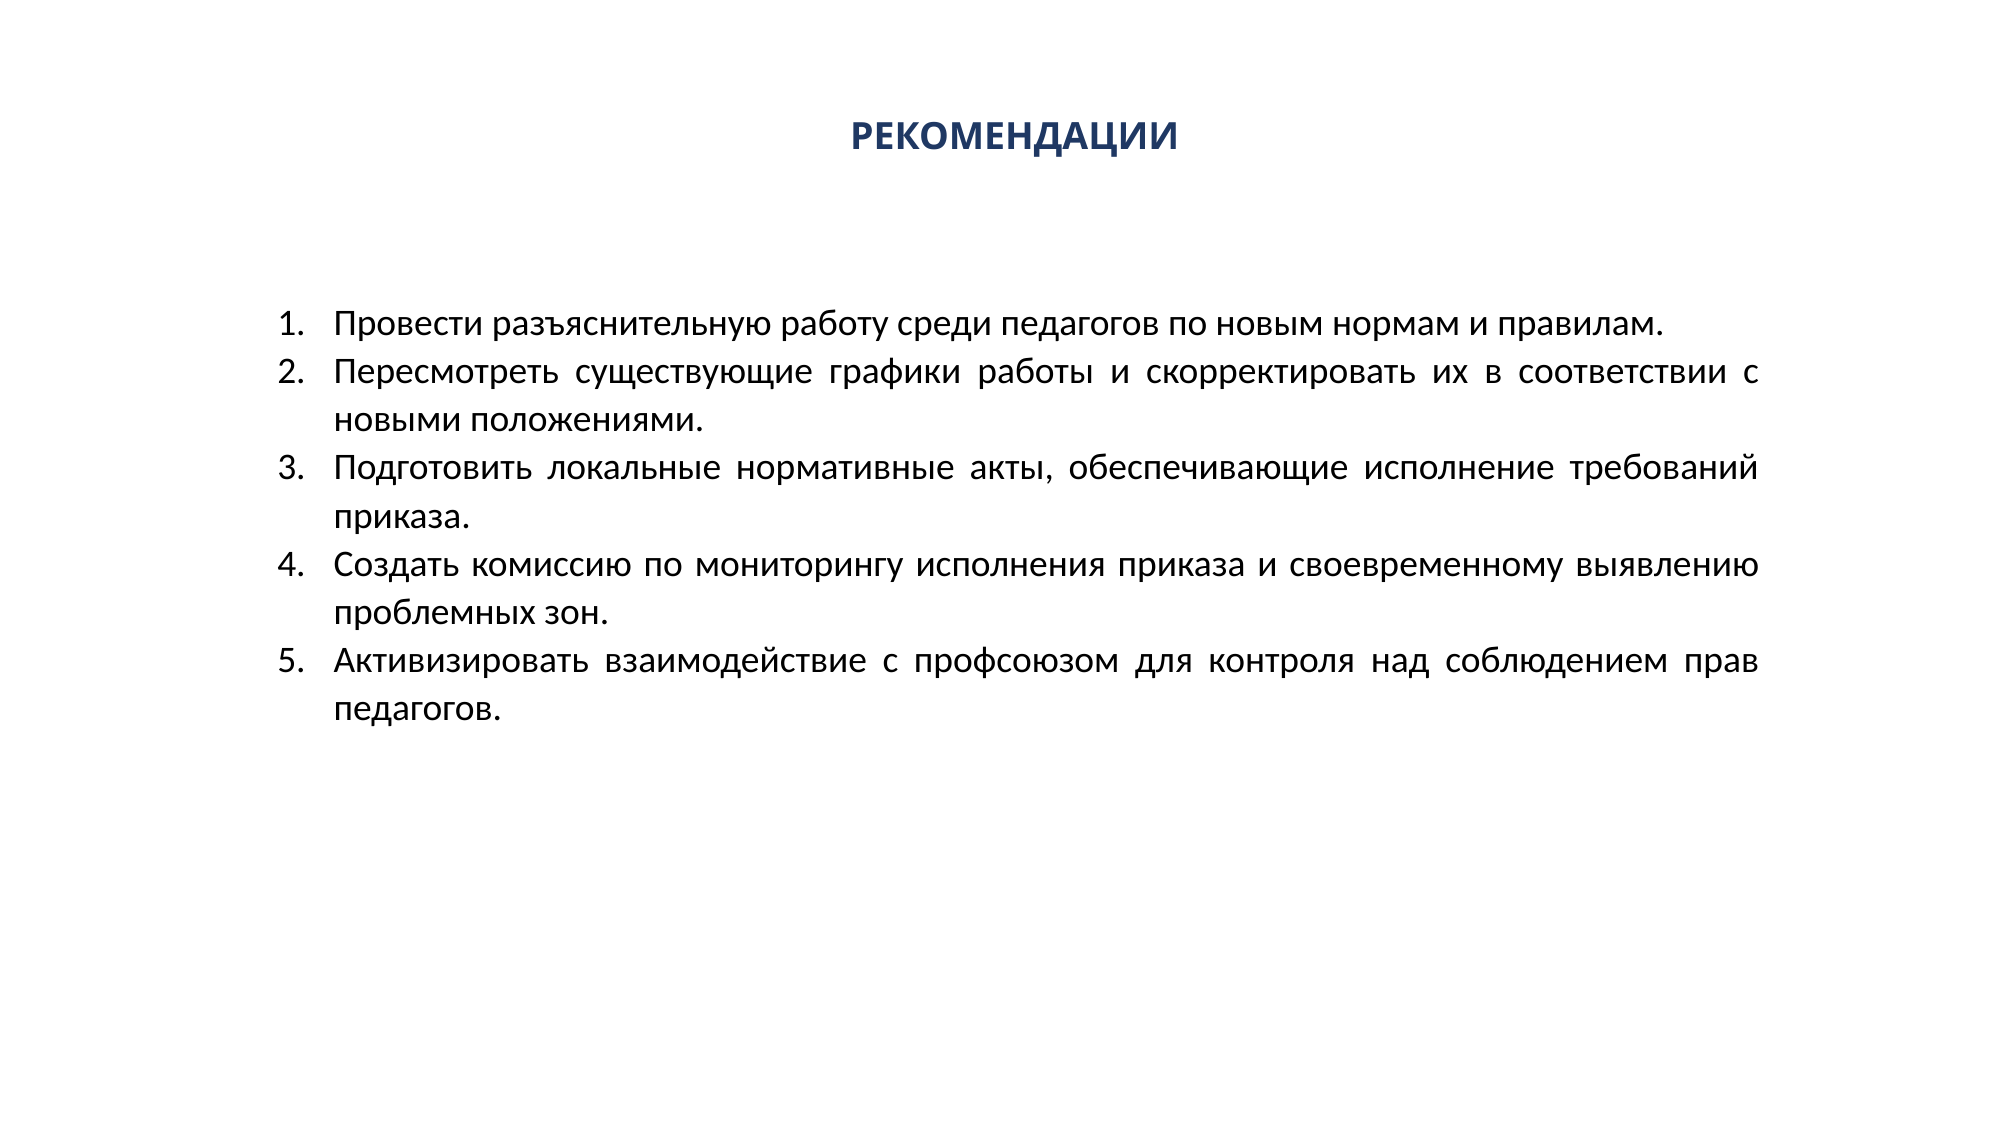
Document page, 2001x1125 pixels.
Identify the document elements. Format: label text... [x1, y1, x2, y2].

title РЕКОМЕНДАЦИИ [127, 112, 1903, 215]
text_box Провести разъяснительную работу среди педагогов по новым нормам и правилам. Пересмотреть существующие графики работы и скорректировать их в соответствии с новыми положениями. Подготовить локальные нормативные акты, обеспечивающие исполнение требований приказа. Создать комиссию по мониторингу исполнения приказа и своевременному выявлению проблемных зон. Активизировать взаимодействие с профсоюзом для контроля над соблюдением прав педагогов. [262, 287, 1775, 736]
